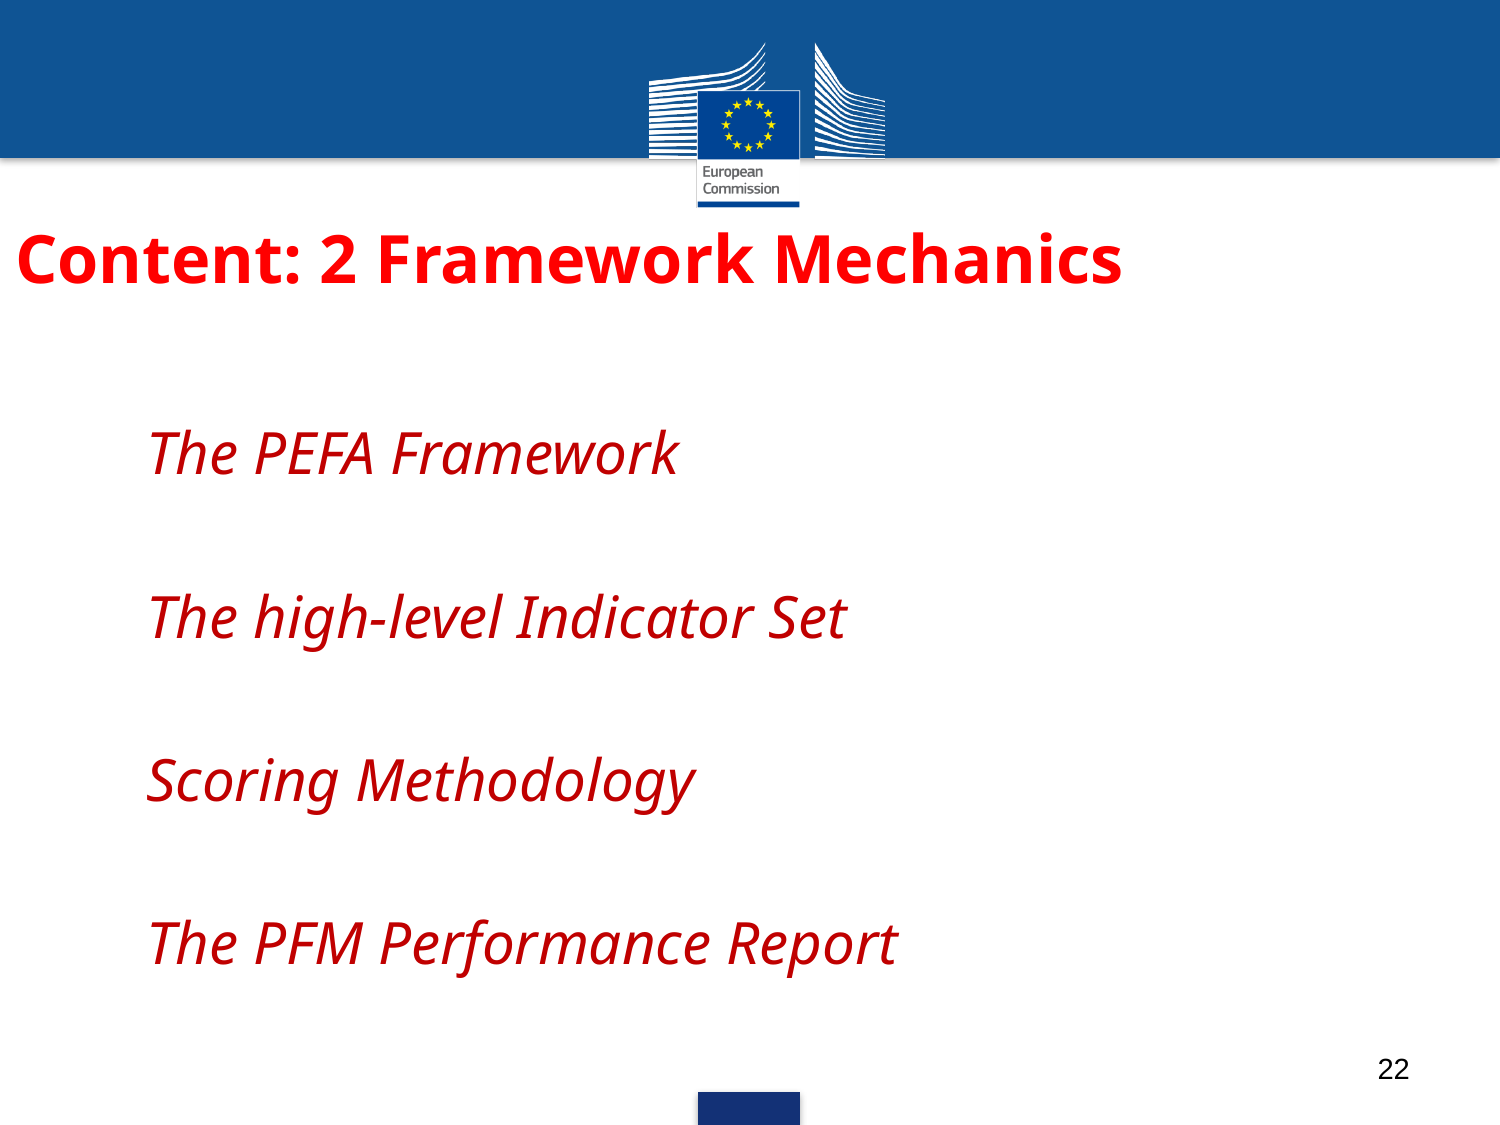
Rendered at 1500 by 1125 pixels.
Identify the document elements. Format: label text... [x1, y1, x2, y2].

list The PEFA Framework The high-level Indicator Set Scoring Methodology The PFM Performance Report [75, 408, 1425, 988]
slide_number 22 [1074, 1042, 1426, 1103]
title Content: 2 Framework Mechanics [0, 219, 1500, 374]
picture [649, 42, 885, 208]
